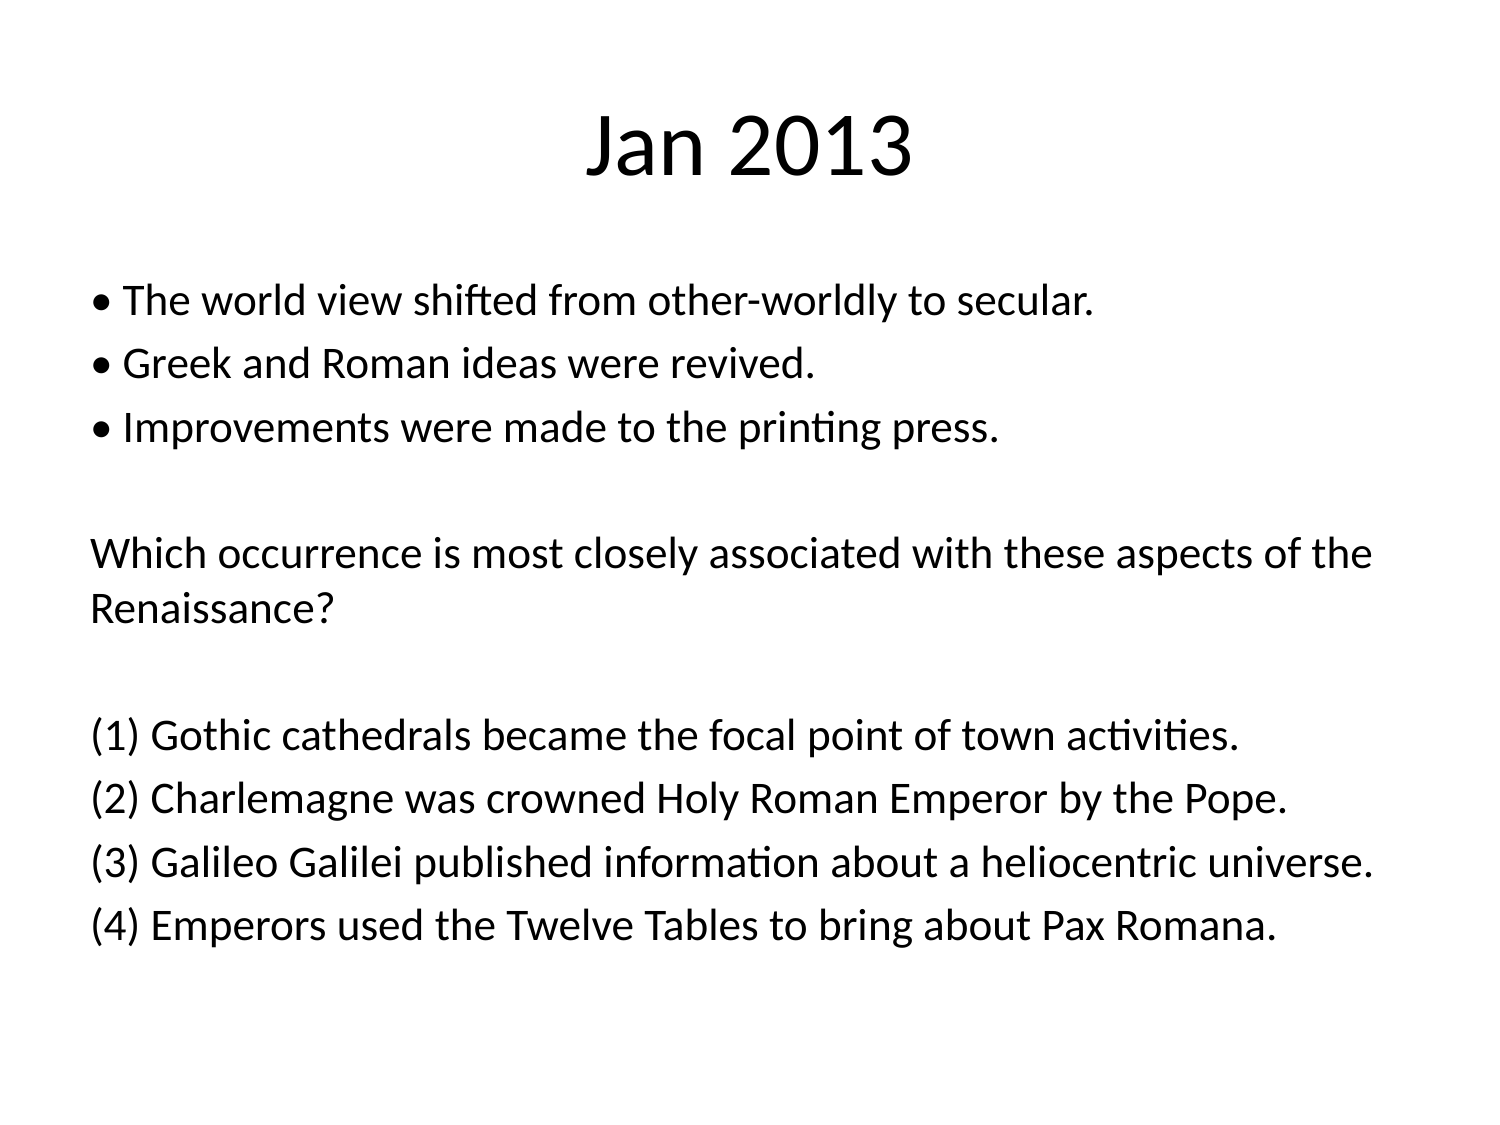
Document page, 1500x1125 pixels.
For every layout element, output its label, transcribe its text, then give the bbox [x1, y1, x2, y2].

list • The world view shifted from other-worldly to secular. • Greek and Roman ideas were revived. • Improvements were made to the printing press. Which occurrence is most closely associated with these aspects of the Renaissance? (1) Gothic cathedrals became the focal point of town activities. (2) Charlemagne was crowned Holy Roman Emperor by the Pope. (3) Galileo Galilei published information about a heliocentric universe. (4) Emperors used the Twelve Tables to bring about Pax Romana. [75, 262, 1425, 1005]
title Jan 2013 [75, 45, 1425, 233]
